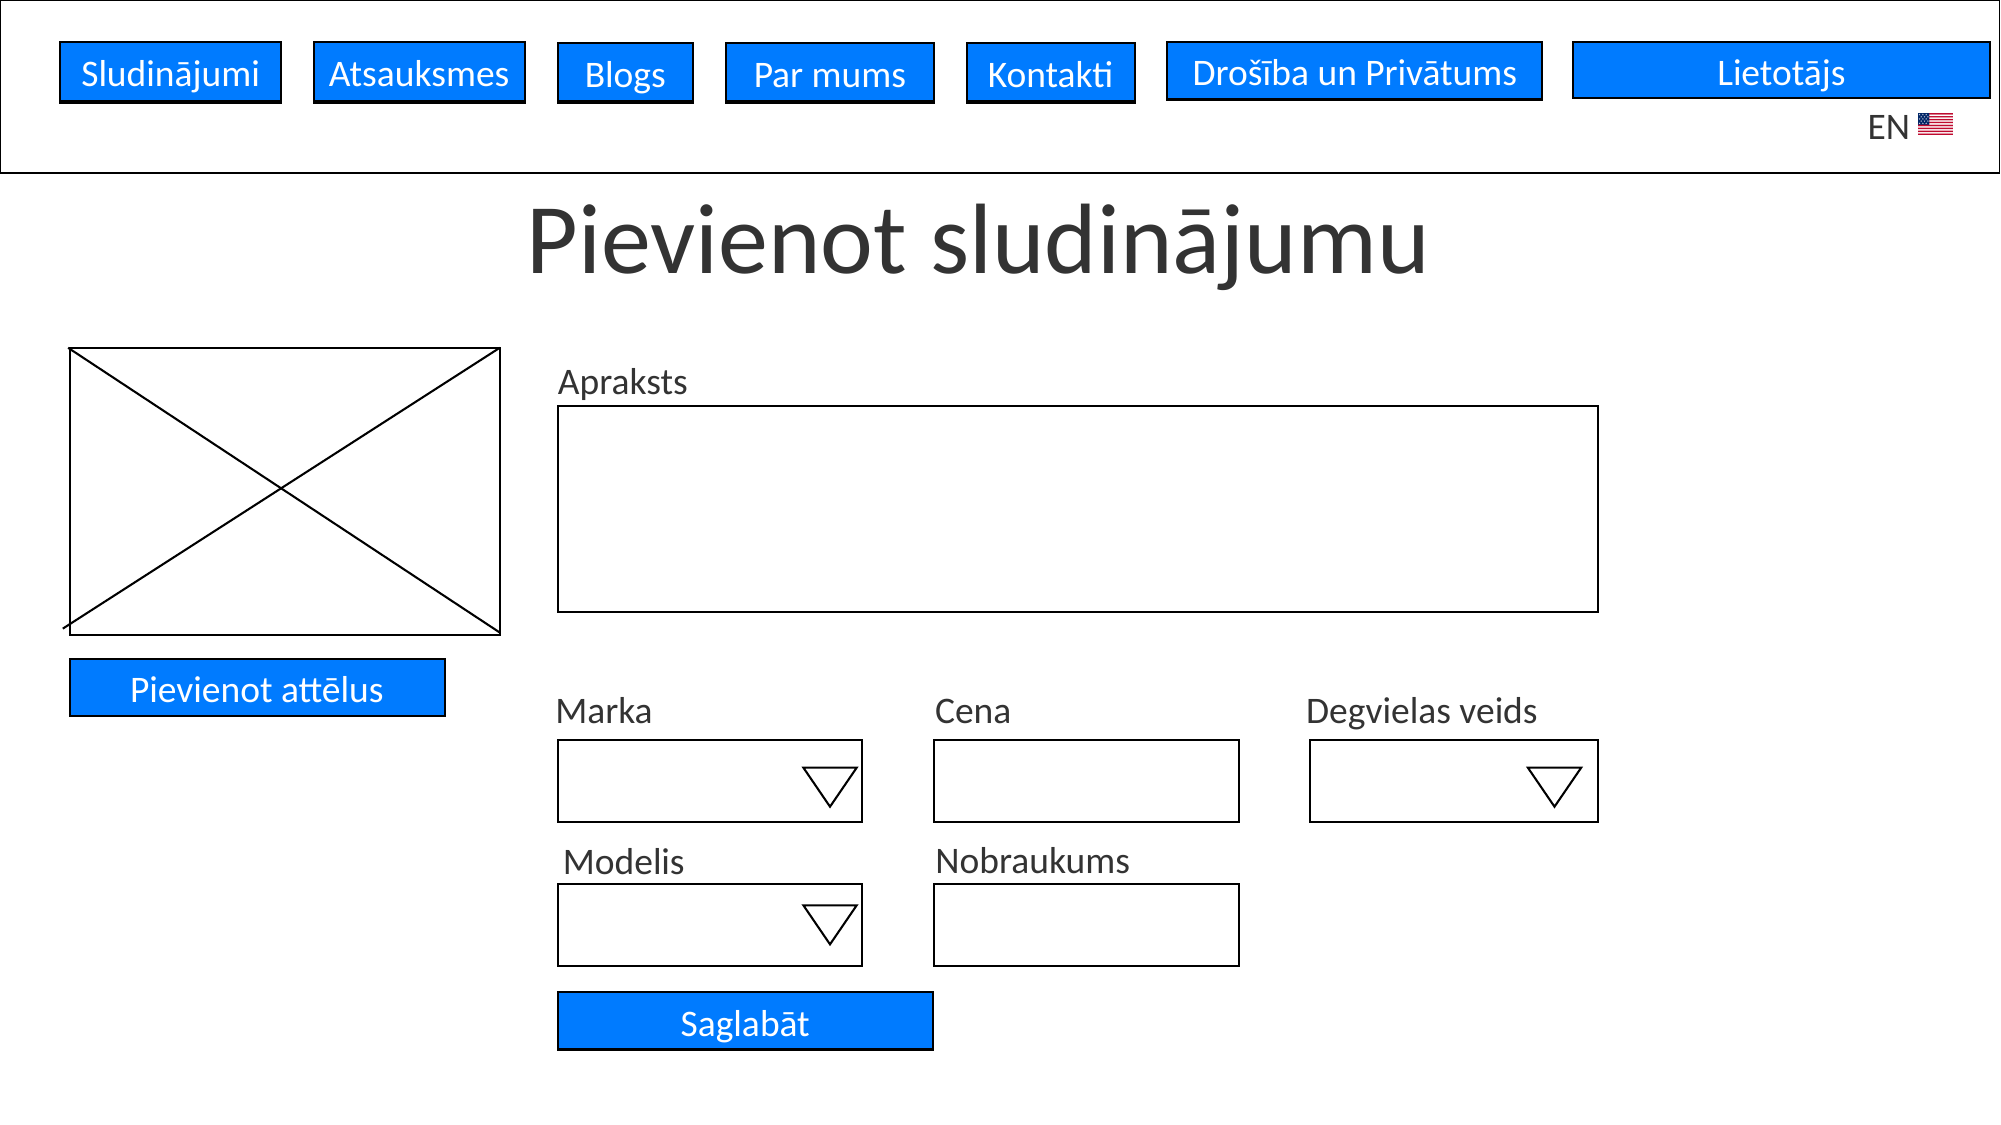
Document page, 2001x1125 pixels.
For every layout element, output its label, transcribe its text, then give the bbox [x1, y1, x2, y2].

text_box [557, 883, 863, 967]
text_box [801, 766, 859, 809]
picture [1918, 113, 1953, 135]
text_box EN [1853, 99, 1926, 155]
text_box [557, 405, 1599, 613]
text_box Lietotājs [1572, 41, 1991, 99]
text_box Nobraukums [920, 828, 1146, 889]
text_box Blogs [557, 42, 694, 102]
text_box Saglabāt [557, 991, 934, 1051]
text_box [801, 904, 859, 947]
text_box Degvielas veids [1291, 678, 1553, 739]
text_box Cena [920, 678, 1027, 739]
text_box [933, 883, 1240, 967]
text_box [1525, 766, 1584, 809]
text_box Drošība un Privātums [1166, 41, 1543, 100]
text_box Sludinājumi [59, 41, 282, 102]
text_box [0, 0, 2000, 174]
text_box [62, 347, 500, 636]
text_box [933, 739, 1240, 823]
text_box Kontakti [966, 42, 1136, 102]
text_box Pievienot attēlus [69, 658, 446, 717]
text_box Apraksts [543, 349, 703, 410]
text_box Pievienot sludinājumu [511, 202, 1489, 265]
text_box Marka [540, 678, 668, 739]
text_box Par mums [725, 42, 935, 102]
text_box [557, 739, 863, 823]
text_box [1309, 739, 1599, 823]
text_box Modelis [548, 829, 700, 890]
text_box Atsauksmes [313, 41, 526, 102]
